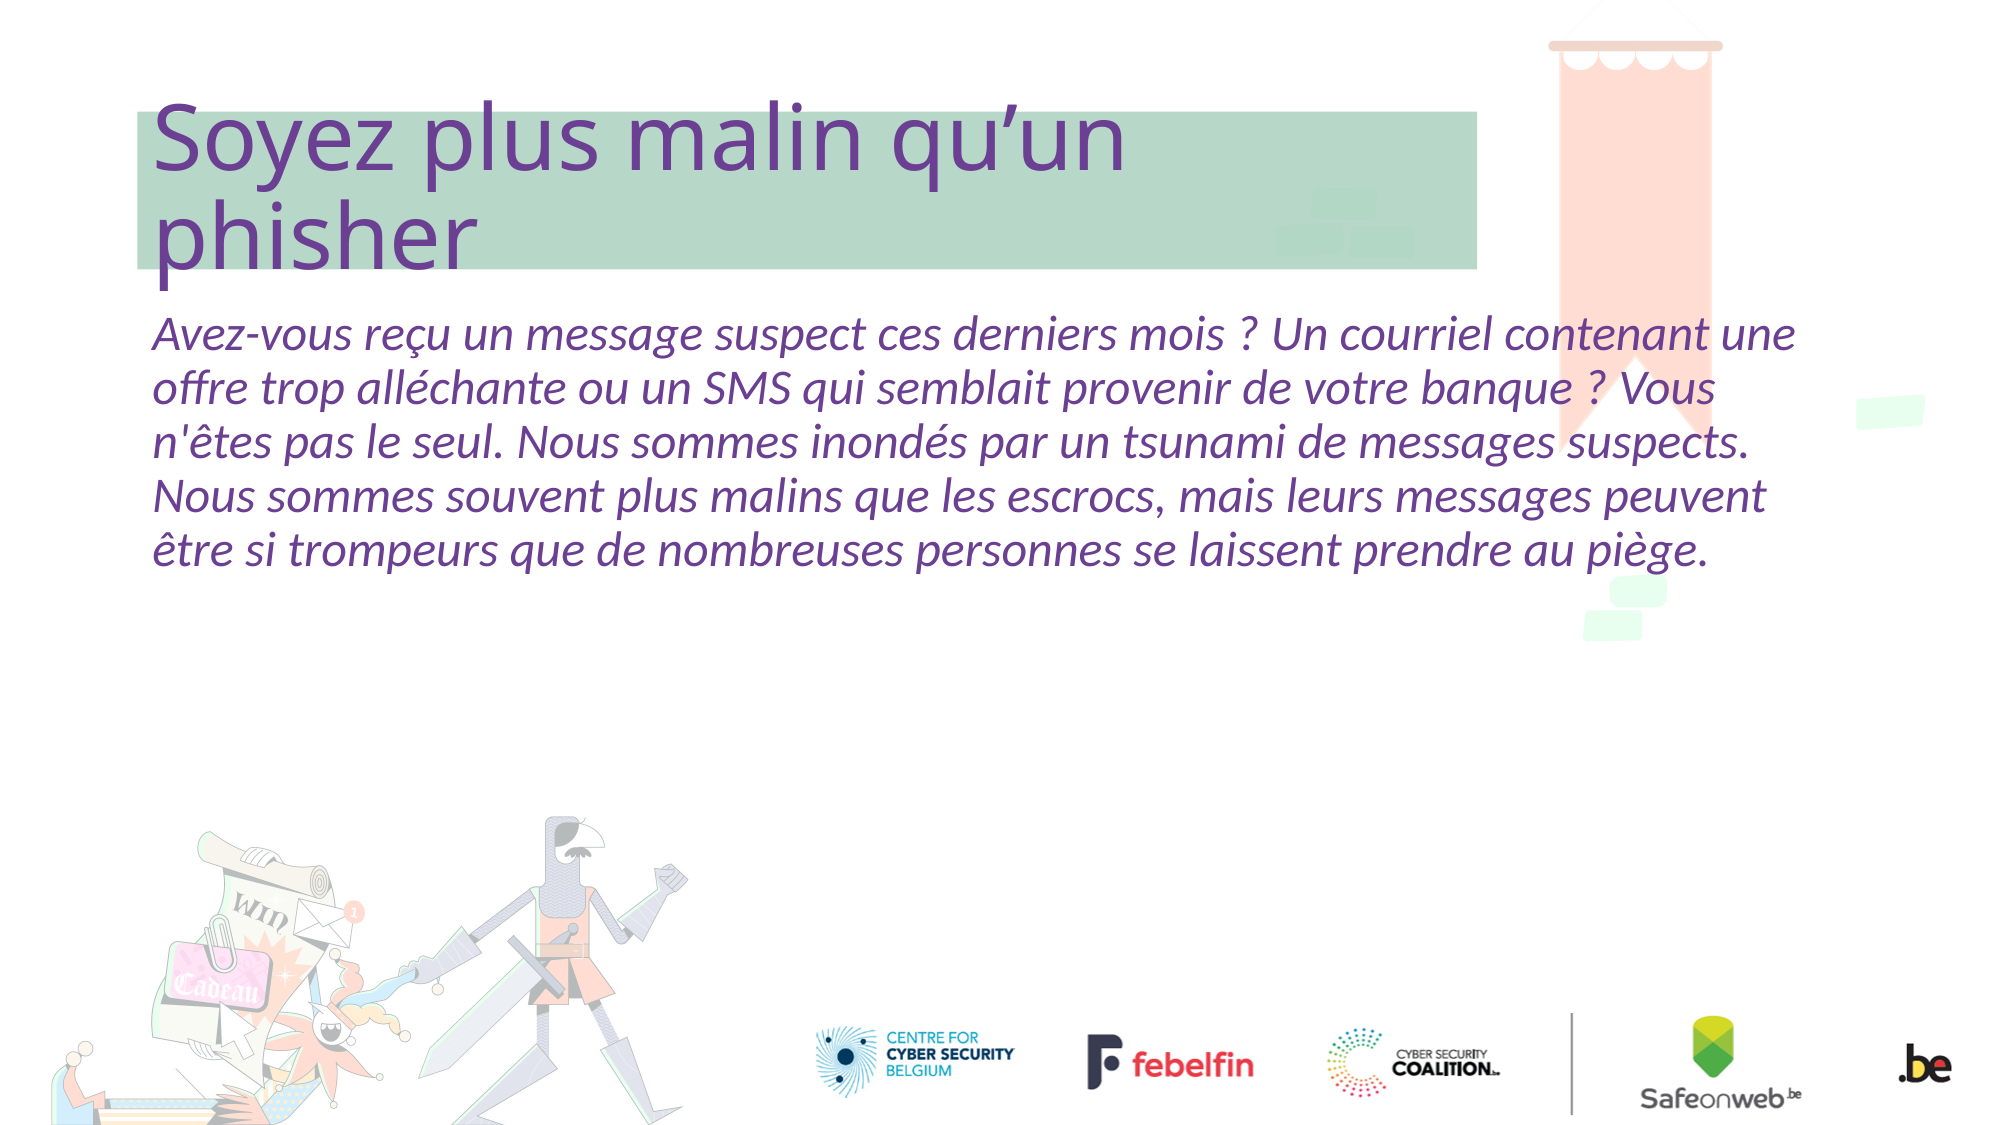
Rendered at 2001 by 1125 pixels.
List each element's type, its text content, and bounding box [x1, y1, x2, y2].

title Soyez plus malin qu’un phisher [137, 111, 1478, 270]
picture [802, 1013, 2000, 1117]
list Avez-vous reçu un message suspect ces derniers mois ? Un courriel contenant une offre trop alléchante ou un SMS qui semblait provenir de votre banque ? Vous n'êtes pas le seul. Nous sommes inondés par un tsunami de messages suspects. Nous sommes souvent plus malins que les escrocs, mais leurs messages peuvent être si trompeurs que de nombreuses personnes se laissent prendre au piège. [137, 299, 1863, 1014]
